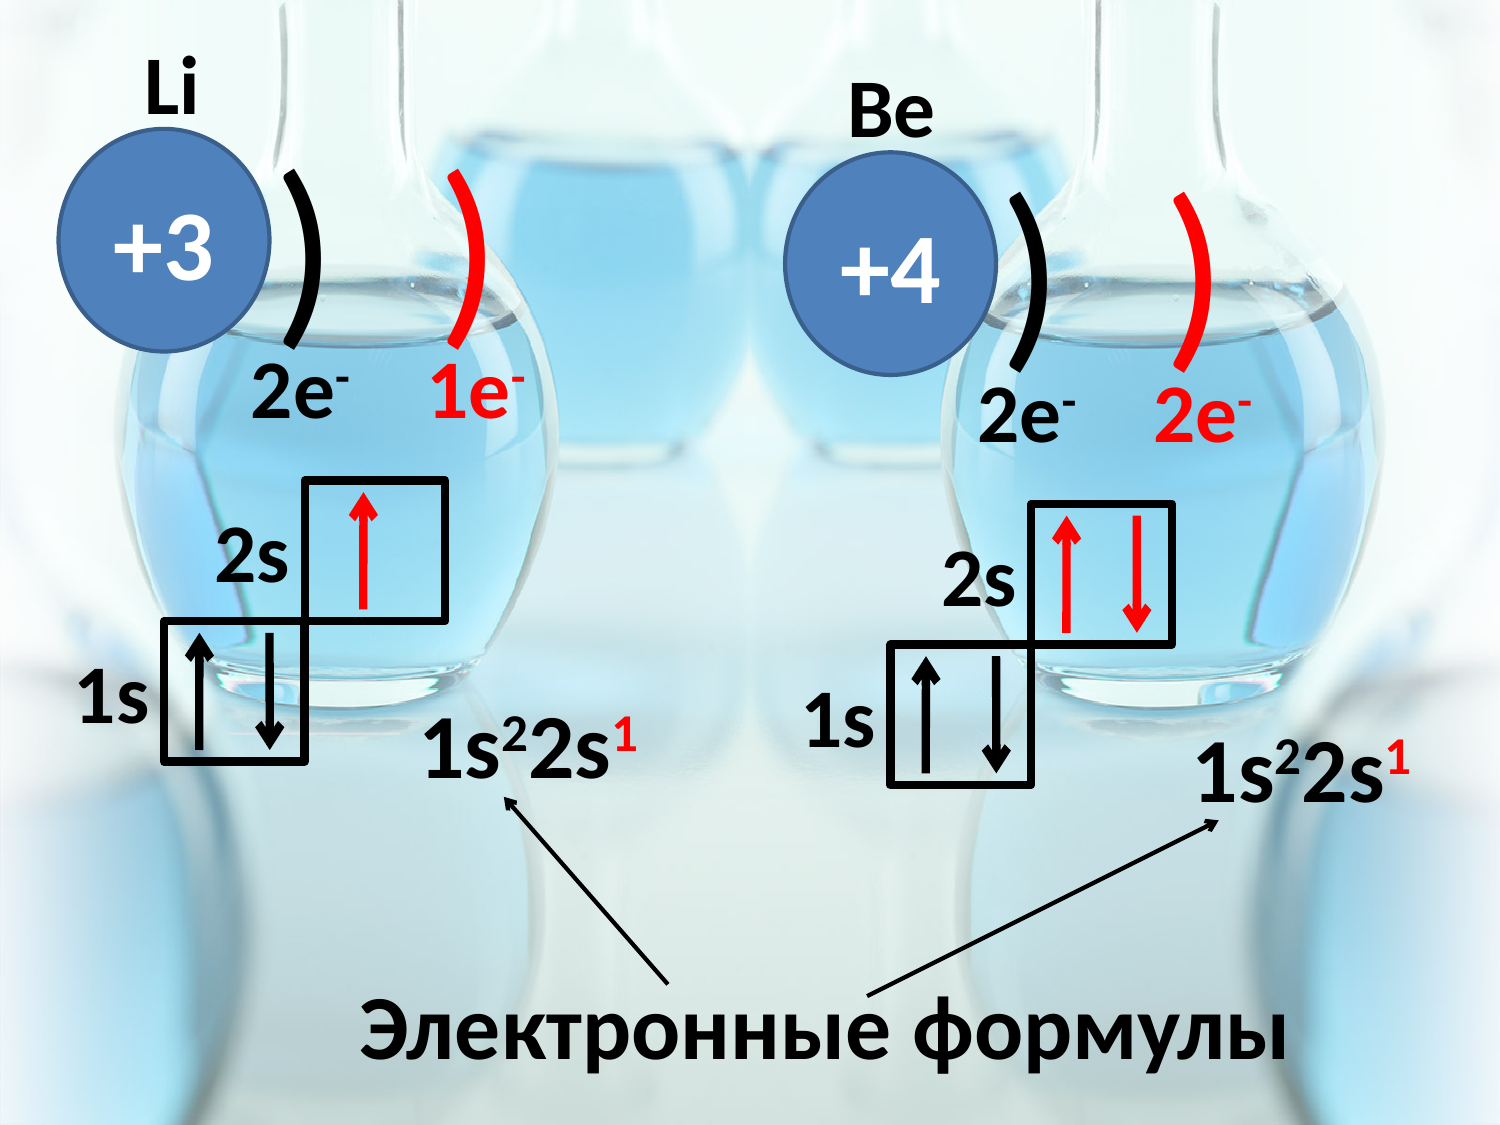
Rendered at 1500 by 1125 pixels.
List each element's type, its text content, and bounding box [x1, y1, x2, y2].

text_box 1e- [411, 328, 541, 443]
text_box ) [258, 105, 352, 328]
text_box [889, 723, 1033, 787]
text_box 2e- [1138, 351, 1268, 467]
text_box [303, 478, 447, 623]
text_box 2e- [236, 328, 365, 443]
text_box ) [1149, 128, 1242, 351]
text_box Li [129, 23, 215, 139]
text_box [162, 699, 307, 764]
text_box +3 [56, 132, 258, 354]
text_box 2s [199, 492, 303, 607]
text_box [1029, 502, 1174, 572]
text_box ) [984, 128, 1078, 351]
text_box 1s [59, 632, 162, 748]
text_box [491, 808, 680, 973]
text_box +4 [782, 162, 984, 378]
picture [0, 0, 1500, 1125]
text_box 1s [785, 656, 889, 771]
text_box [162, 619, 307, 689]
text_box Электронные формулы [344, 960, 1308, 1086]
text_box 1s22s1 [1177, 703, 1427, 828]
text_box 2s [926, 515, 1029, 631]
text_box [866, 820, 1219, 997]
text_box 1s22s1 [403, 679, 654, 805]
text_box [1029, 582, 1174, 647]
text_box 2e- [962, 351, 1092, 467]
text_box [889, 642, 1033, 713]
text_box ) [422, 105, 516, 328]
text_box Be [832, 46, 952, 162]
